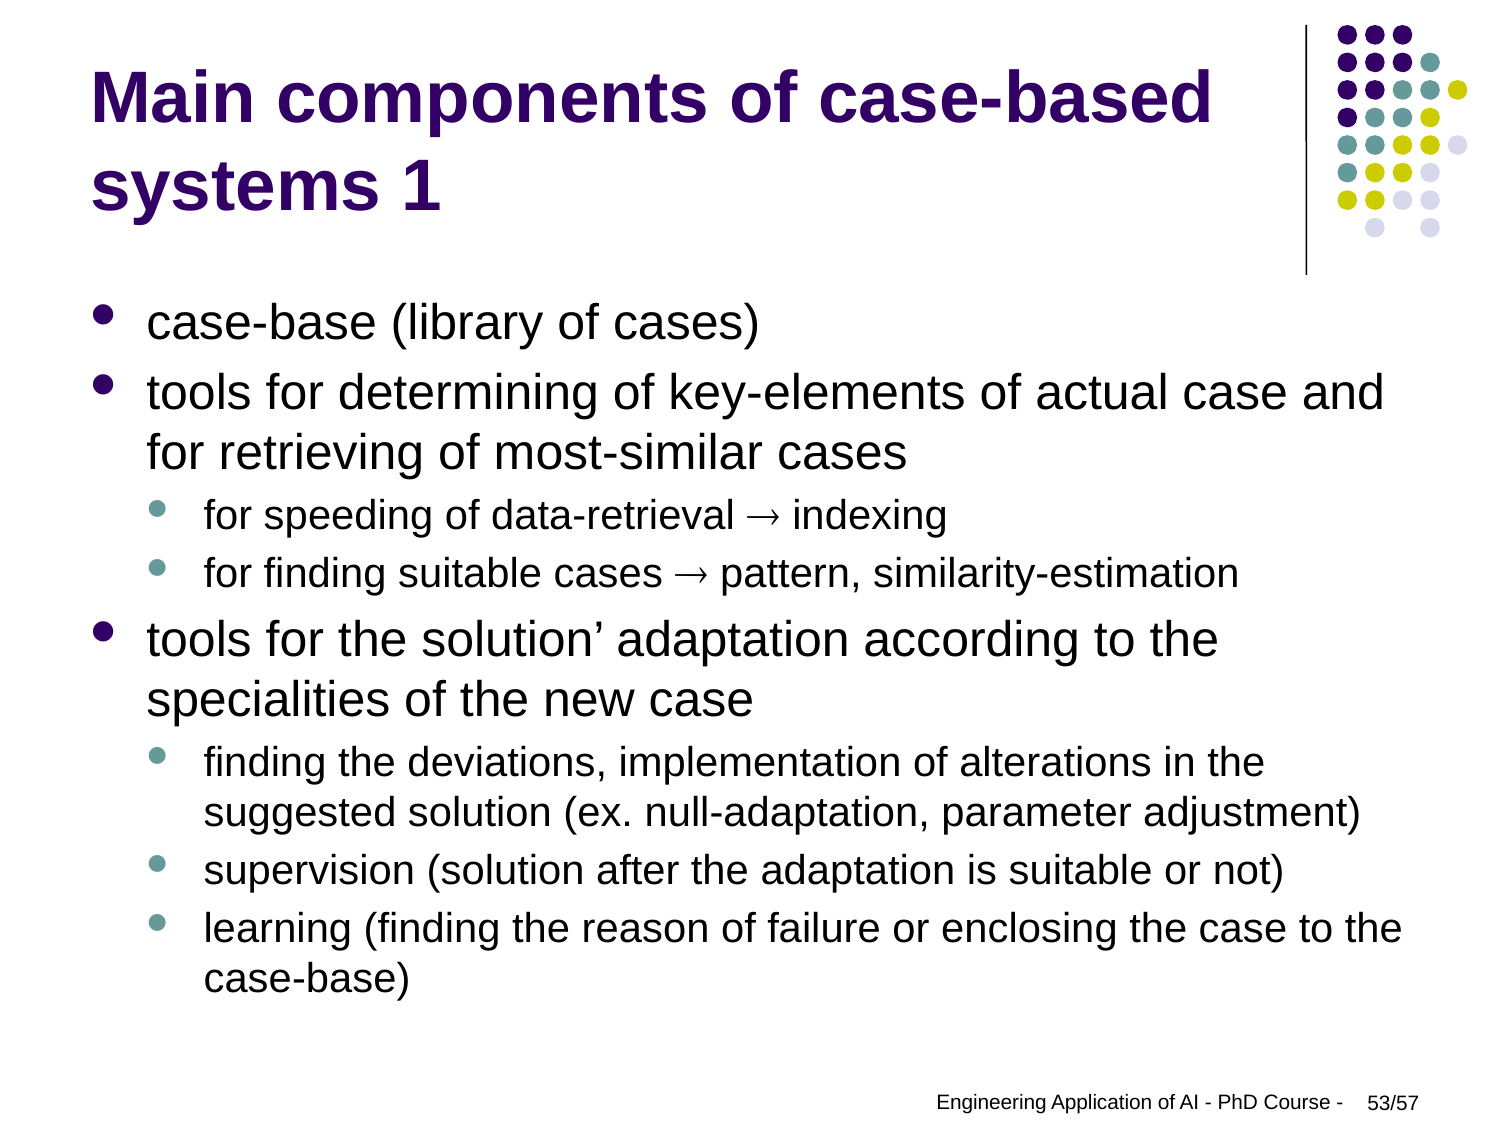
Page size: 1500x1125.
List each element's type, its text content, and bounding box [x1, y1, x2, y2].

title Main components of case-based systems 1 [74, 19, 1313, 233]
footer Engineering Application of AI - PhD Course - [855, 1080, 1365, 1125]
list case-base (library of cases) tools for determining of key-elements of actual case and for retrieving of most-similar cases for speeding of data-retrieval  indexing for finding suitable cases  pattern, similarity-estimation tools for the solution’ adaptation according to the specialities of the new case finding the deviations, implementation of alterations in the suggested solution (ex. null-adaptation, parameter adjustment) supervision (solution after the adaptation is suitable or not) learning (finding the reason of failure or enclosing the case to the case-base) [74, 281, 1426, 1006]
slide_number 53/57 [1352, 1082, 1448, 1125]
